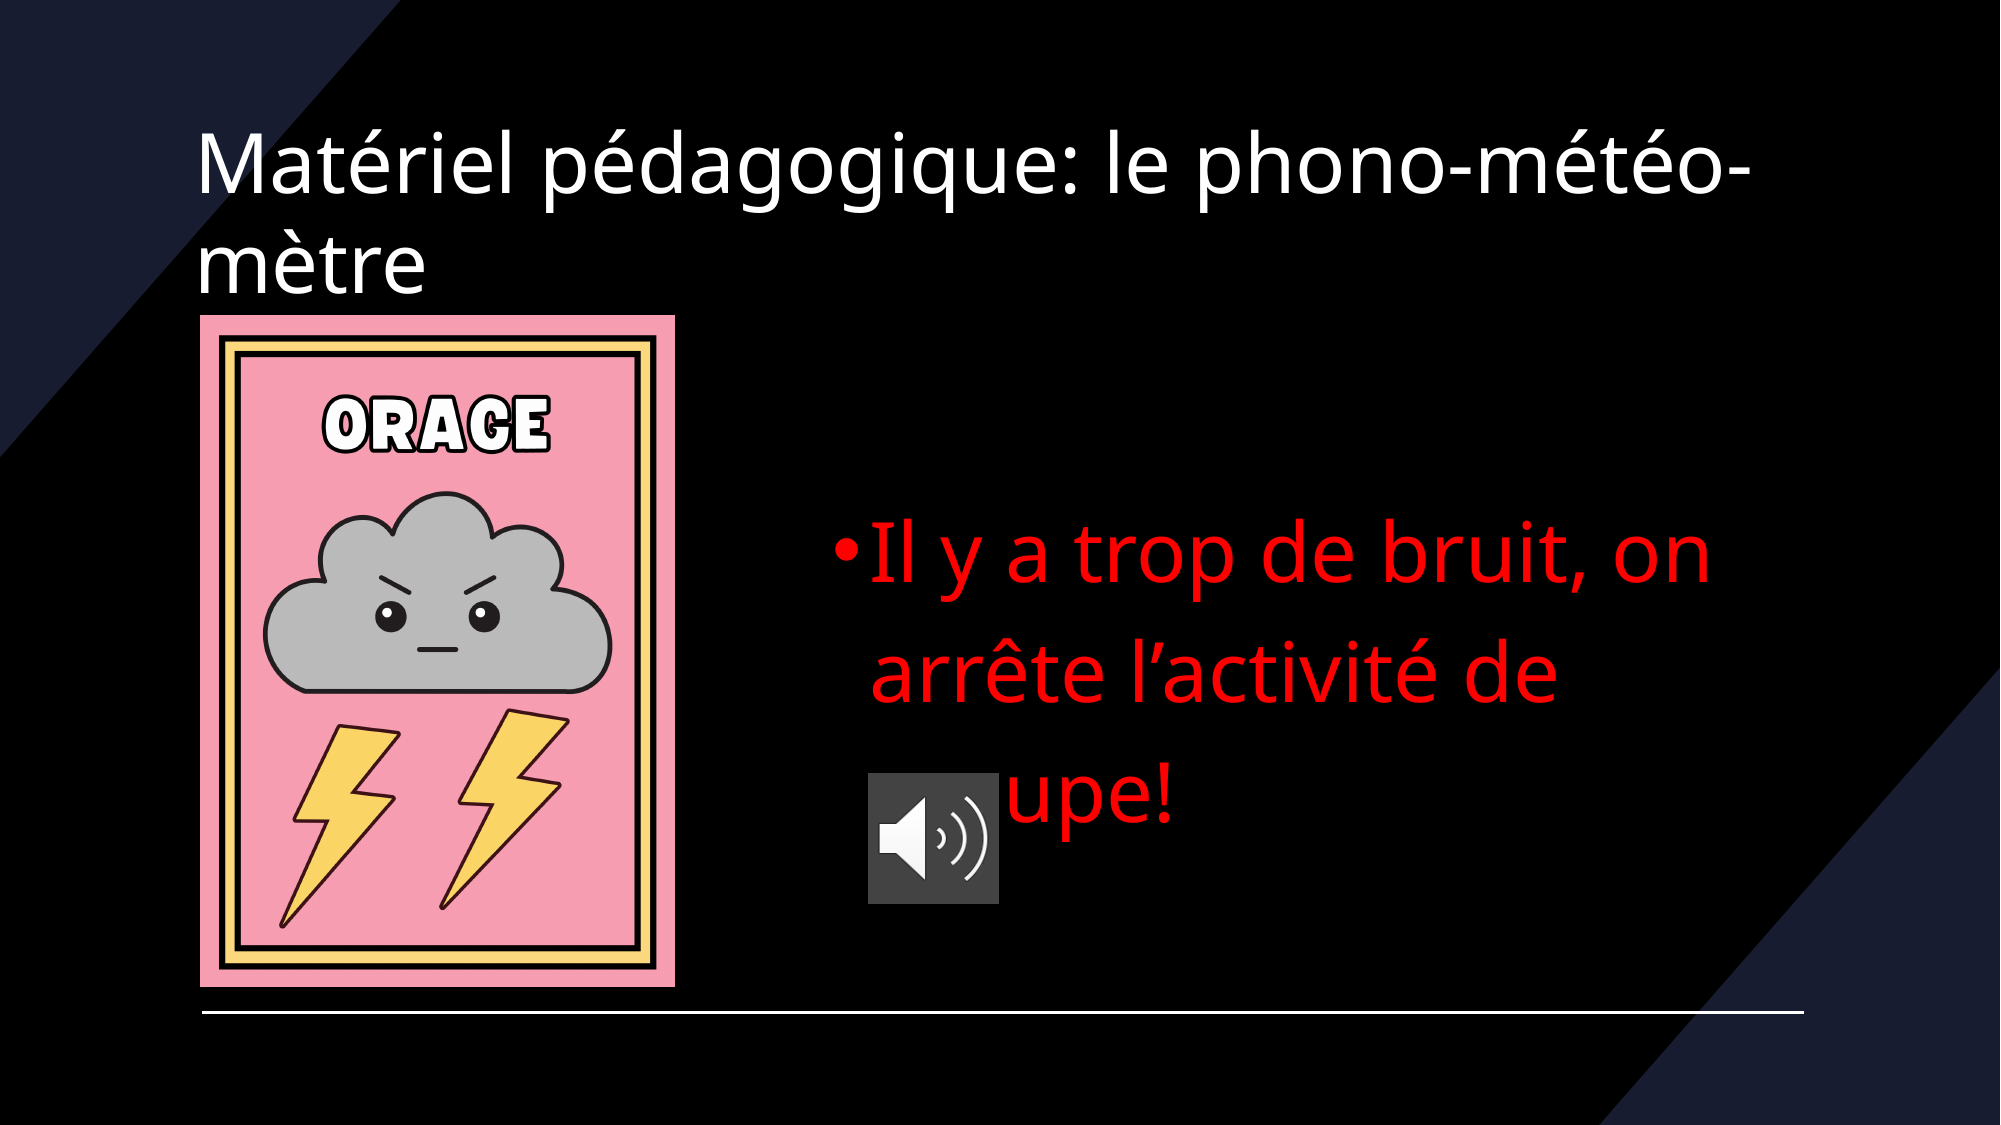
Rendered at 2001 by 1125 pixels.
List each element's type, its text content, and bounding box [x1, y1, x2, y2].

picture [866, 771, 1000, 906]
text_box Il y a trop de bruit, on arrête l’activité de groupe! [817, 471, 1875, 563]
picture [200, 315, 675, 987]
title Matériel pédagogique: le phono-météo-mètre [179, 98, 1922, 322]
